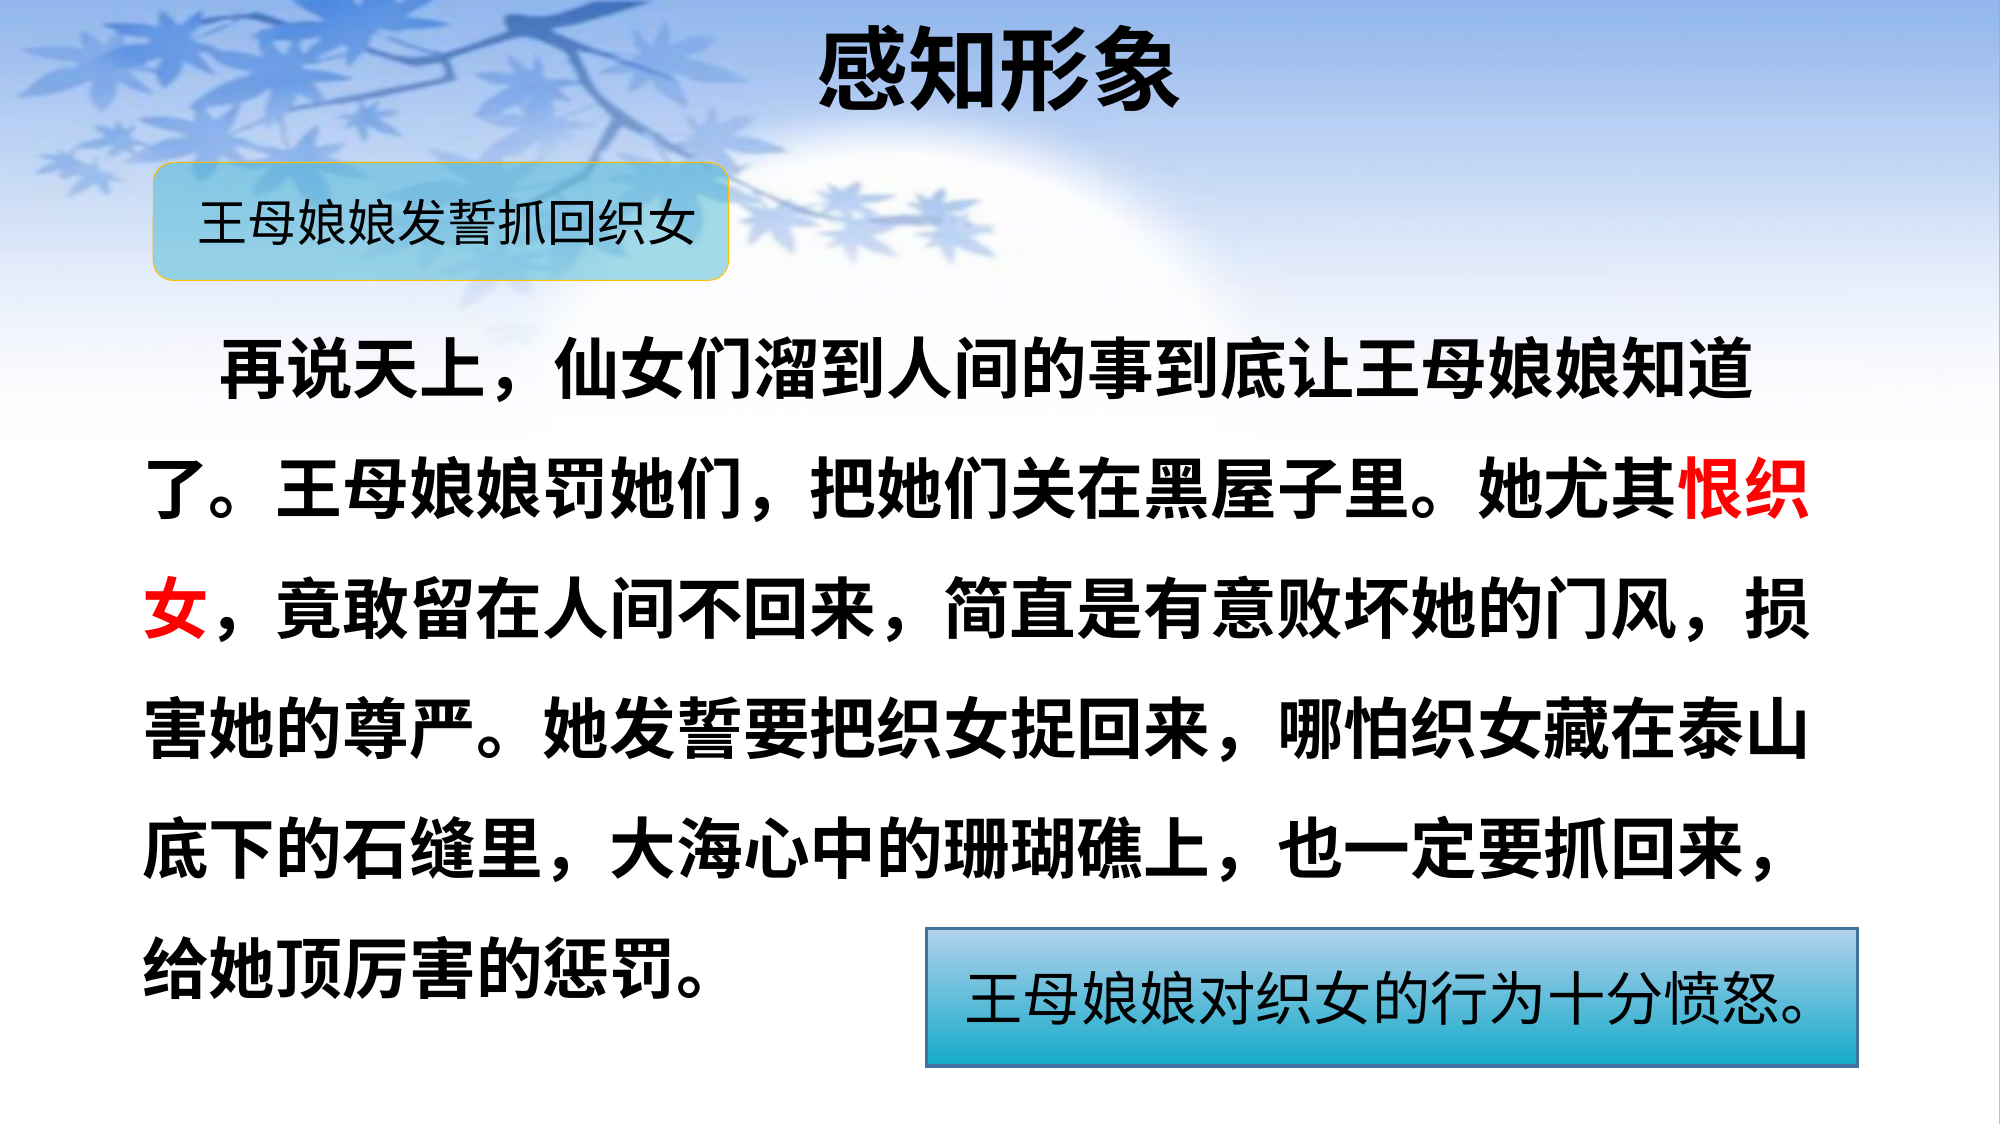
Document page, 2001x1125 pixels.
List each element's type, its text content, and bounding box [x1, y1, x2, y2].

text_box 王母娘娘对织女的行为十分愤怒。 [926, 927, 1859, 1067]
text_box 王母娘娘发誓抓回织女 [152, 161, 730, 281]
text_box 感知形象 [137, 0, 1863, 135]
text_box 再说天上，仙女们溜到人间的事到底让王母娘娘知道了。王母娘娘罚她们，把她们关在黑屋子里。她尤其恨织女，竟敢留在人间不回来，简直是有意败坏她的门风，损害她的尊严。她发誓要把织女捉回来，哪怕织女藏在泰山底下的石缝里，大海心中的珊瑚礁上，也一定要抓回来，给她顶厉害的惩罚。 [127, 279, 1858, 1014]
picture [0, 0, 2001, 1125]
